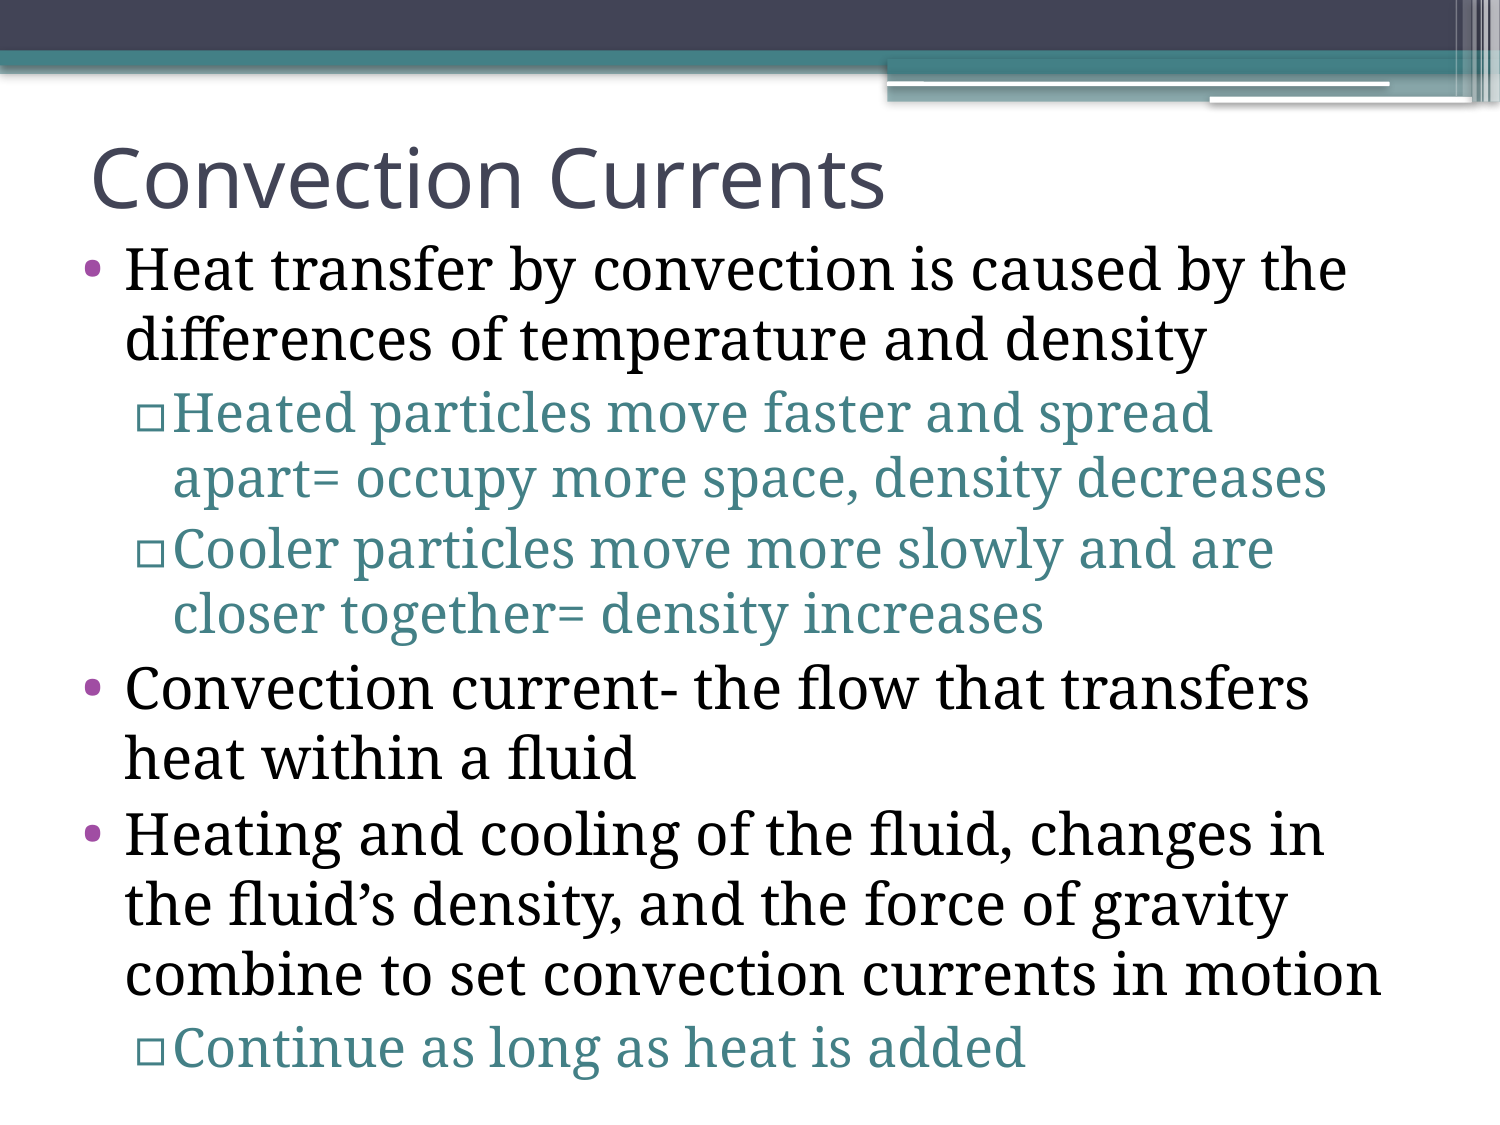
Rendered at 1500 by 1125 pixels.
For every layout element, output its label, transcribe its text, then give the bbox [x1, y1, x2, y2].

list Heat transfer by convection is caused by the differences of temperature and density Heated particles move faster and spread apart= occupy more space, density decreases Cooler particles move more slowly and are closer together= density increases Convection current- the flow that transfers heat within a fluid Heating and cooling of the fluid, changes in the fluid’s density, and the force of gravity combine to set convection currents in motion Continue as long as heat is added [50, 224, 1400, 1088]
title Convection Currents [75, 87, 1425, 263]
